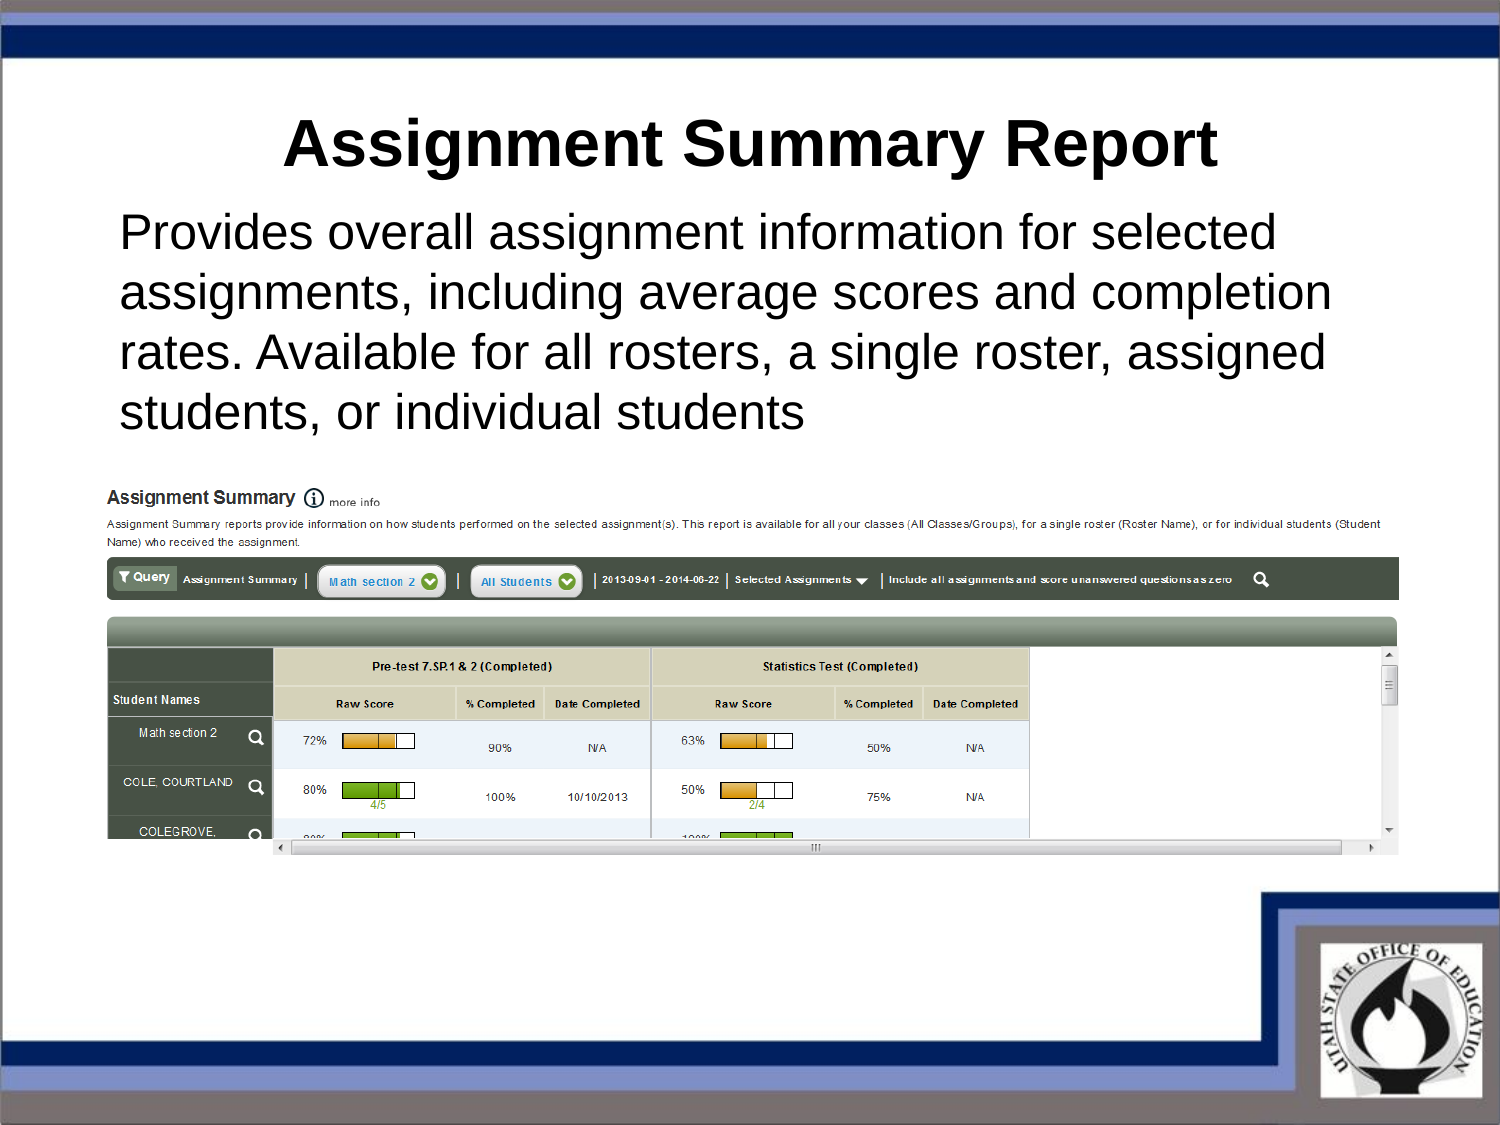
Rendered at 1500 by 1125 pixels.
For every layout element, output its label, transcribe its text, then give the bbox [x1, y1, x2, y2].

picture [0, 0, 1500, 1125]
title Assignment Summary Report [104, 99, 1399, 179]
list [104, 487, 1399, 855]
text_box Provides overall assignment information for selected assignments, including average scores and completion rates. Available for all rosters, a single roster, assigned students, or individual students [104, 192, 1399, 447]
